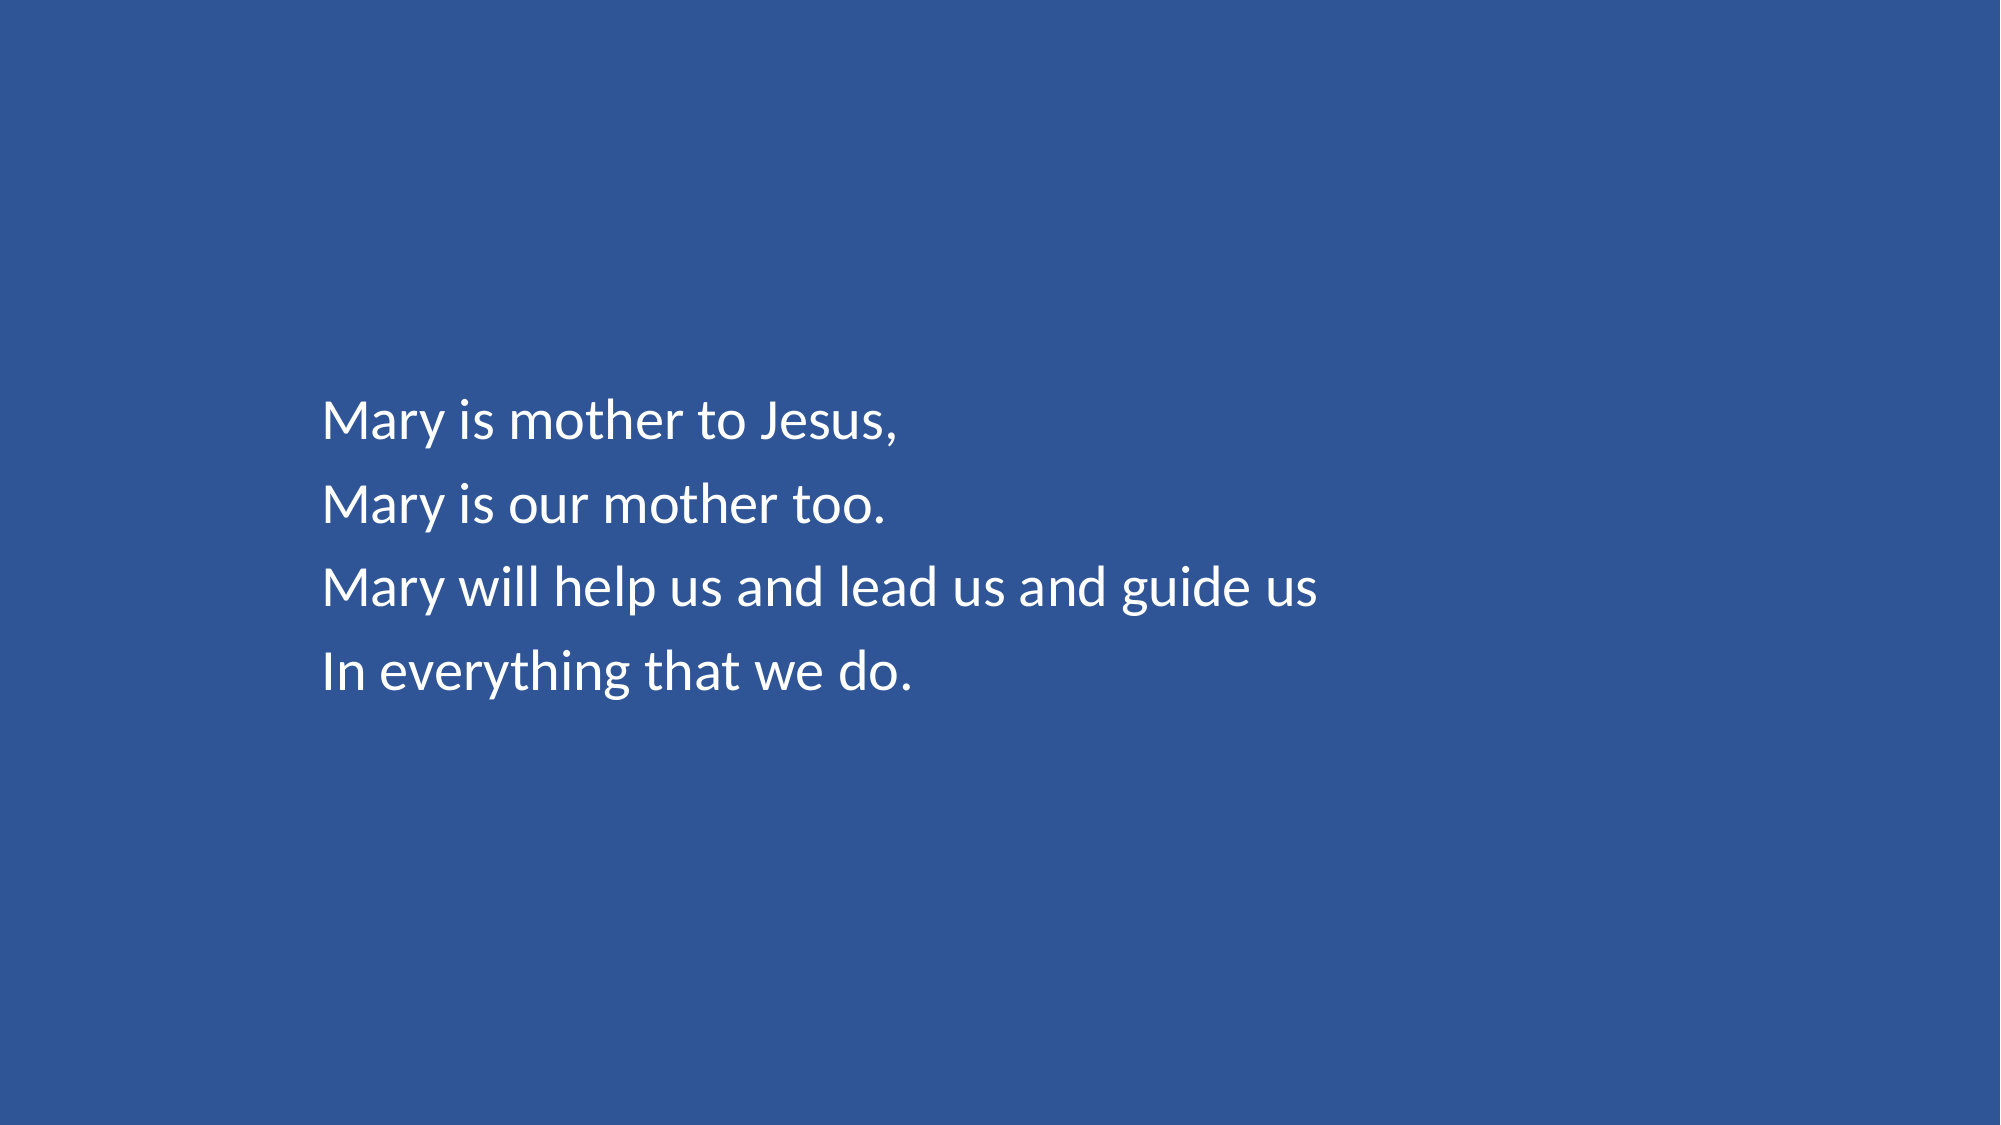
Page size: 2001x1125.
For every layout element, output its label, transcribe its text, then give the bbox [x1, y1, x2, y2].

list Mary is mother to Jesus, Mary is our mother too. Mary will help us and lead us and guide us In everything that we do. [306, 381, 1694, 744]
